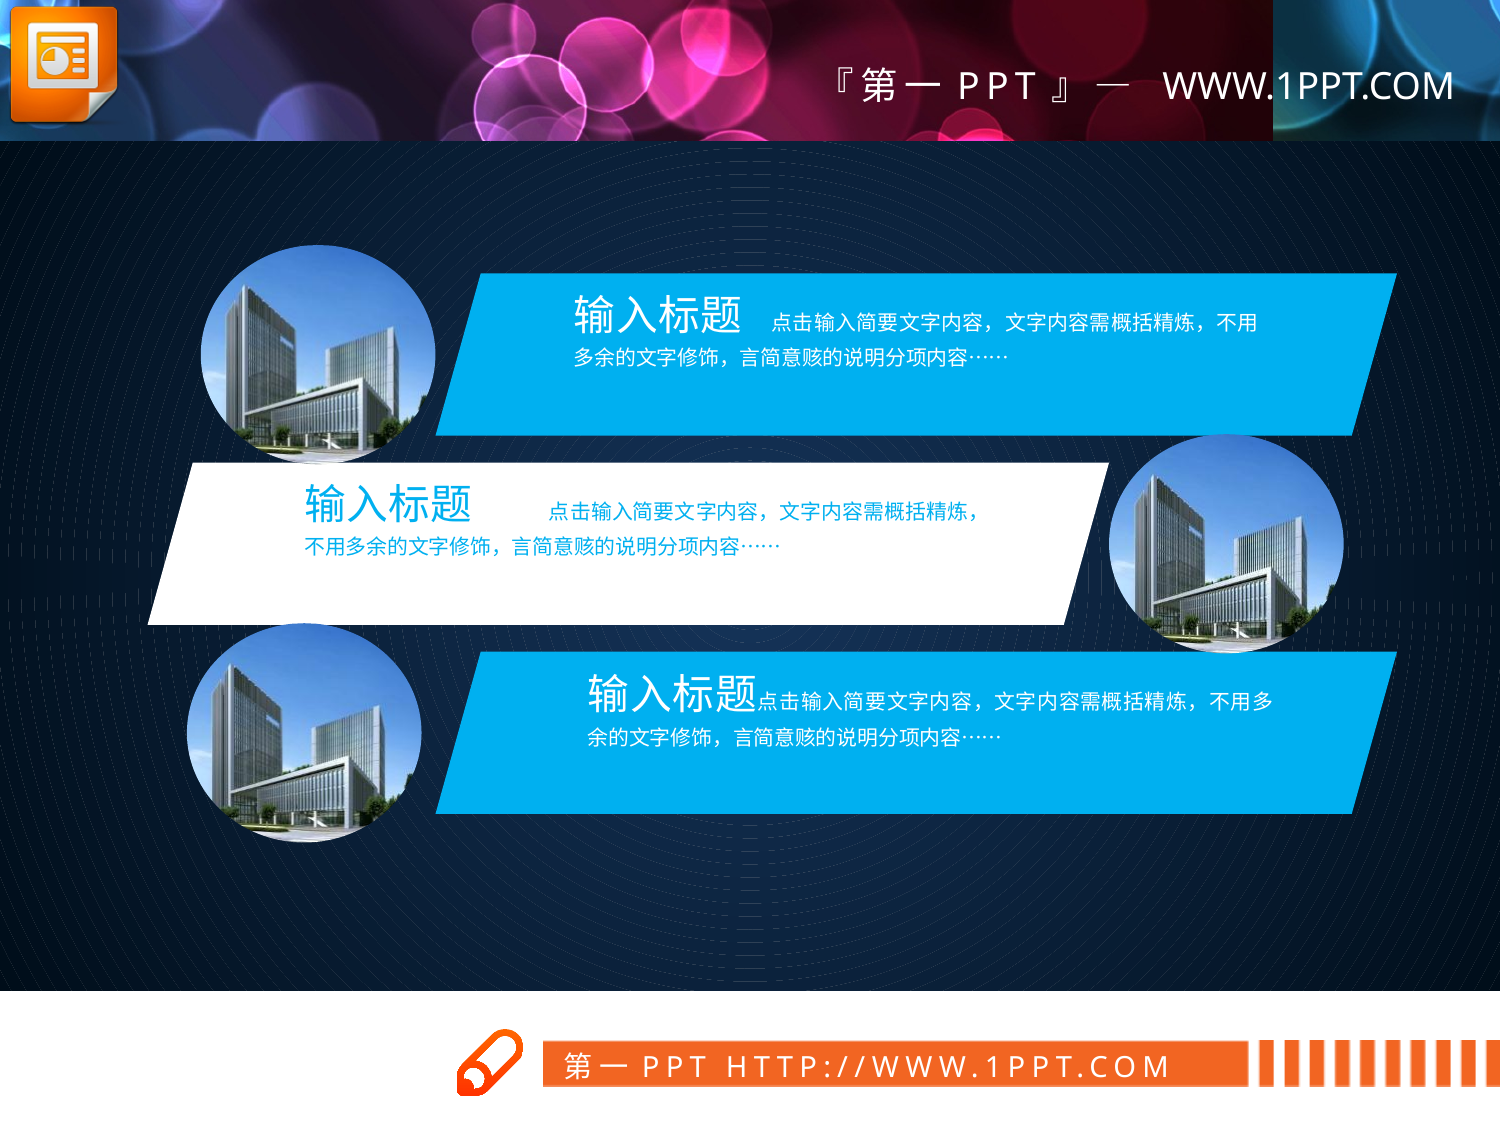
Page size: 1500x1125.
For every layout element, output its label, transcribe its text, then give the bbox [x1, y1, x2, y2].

text_box [147, 462, 1103, 625]
picture [186, 622, 422, 843]
picture [1108, 435, 1344, 653]
text_box 输入标题 点击输入简要文字内容，文字内容需概括精炼，不用多余的文字修饰，言简意赅的说明分项内容…… [573, 307, 1259, 370]
picture [0, 0, 1500, 141]
picture [543, 1040, 1500, 1087]
text_box [435, 651, 1398, 814]
text_box [441, 273, 1398, 436]
text_box 输入标题点击输入简要文字内容，文字内容需概括精炼，不用多余的文字修饰，言简意赅的说明分项内容…… [587, 686, 1273, 750]
picture [200, 244, 436, 465]
text_box 输入标题 点击输入简要文字内容，文字内容需概括精炼，不用多余的文字修饰，言简意赅的说明分项内容…… [304, 496, 990, 559]
